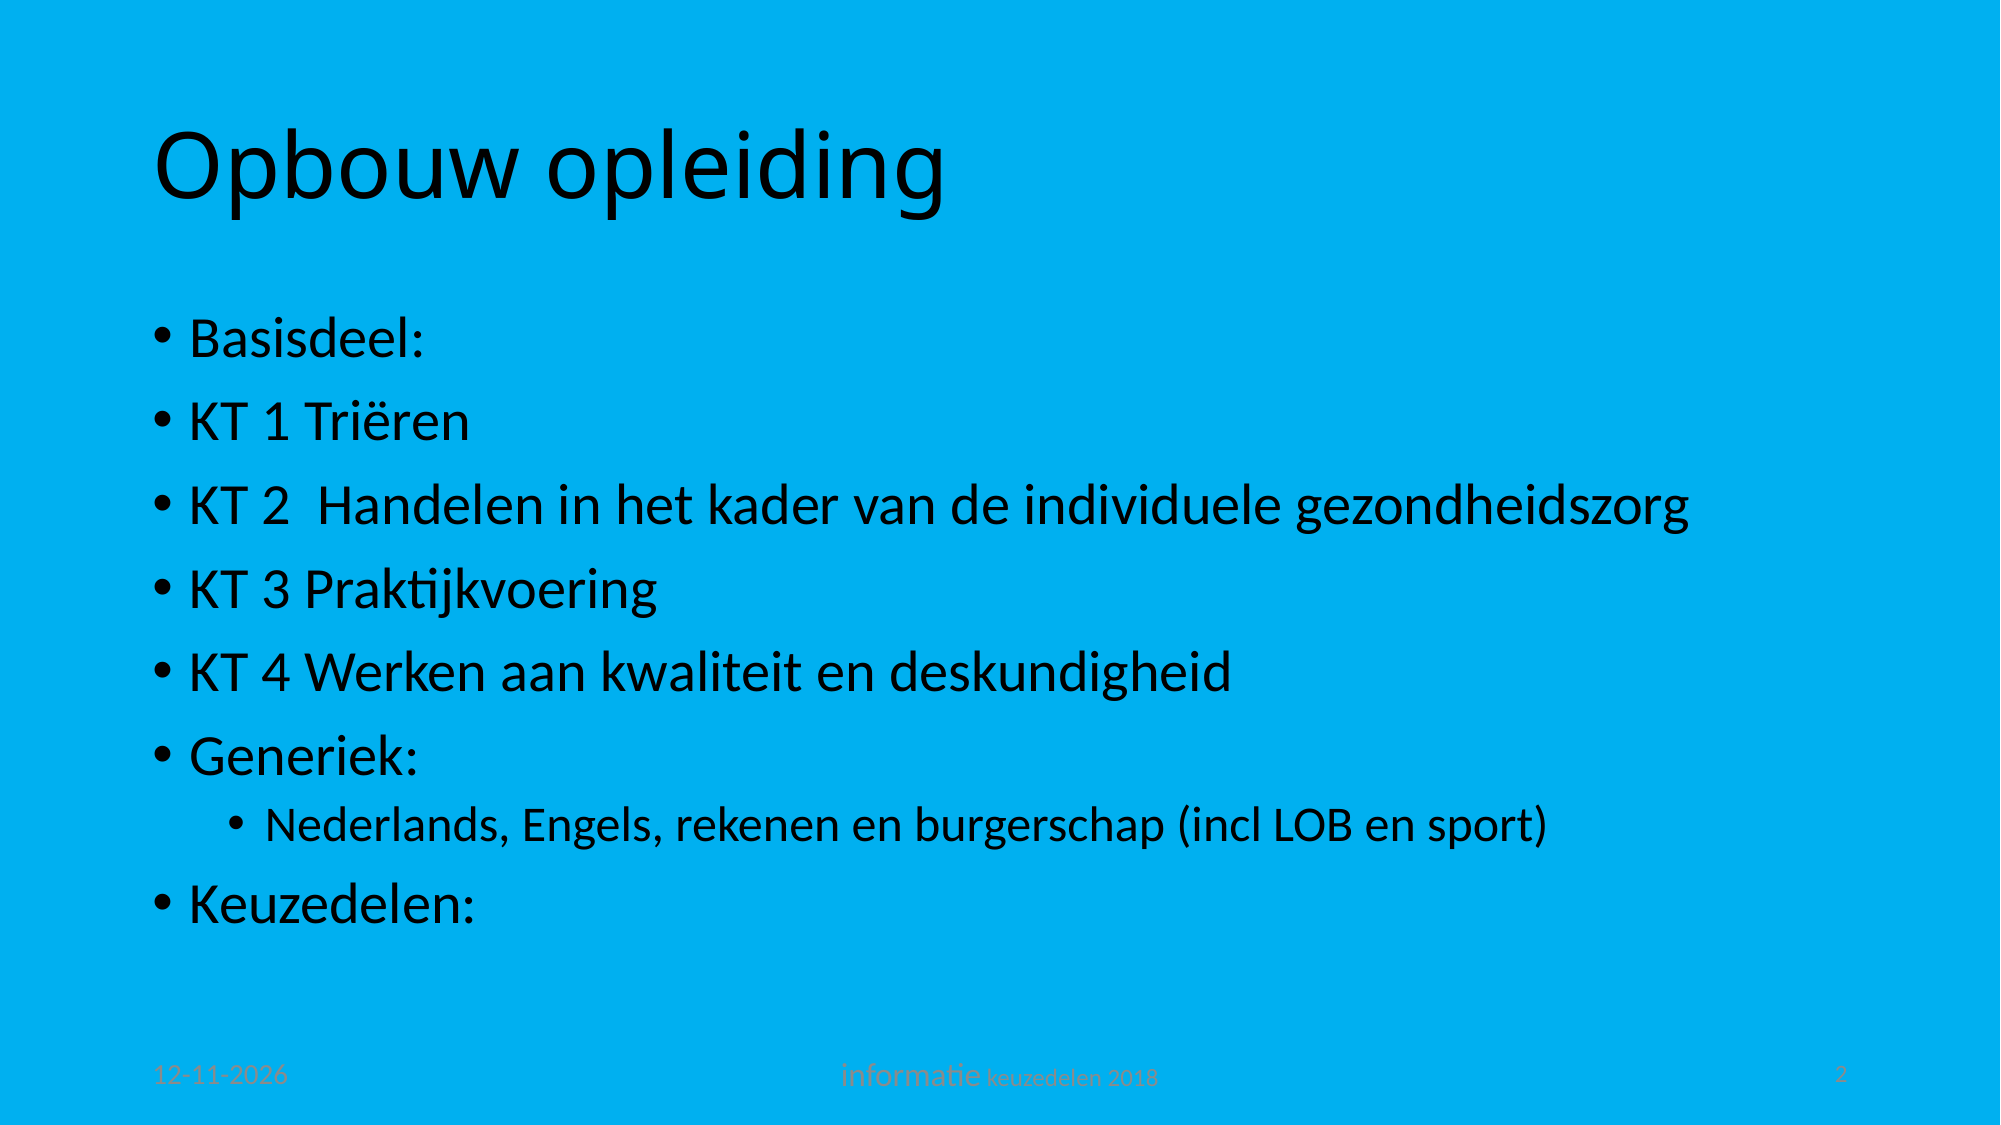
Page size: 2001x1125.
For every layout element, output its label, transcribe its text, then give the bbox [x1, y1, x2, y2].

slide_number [137, 1042, 588, 1103]
list Basisdeel: KT 1 Triëren KT 2 Handelen in het kader van de individuele gezondheidszorg KT 3 Praktijkvoering KT 4 Werken aan kwaliteit en deskundigheid Generiek: Nederlands, Engels, rekenen en burgerschap (incl LOB en sport) Keuzedelen: [137, 299, 1863, 1014]
footer informatie keuzedelen 2018 [662, 1042, 1338, 1103]
title Opbouw opleiding [137, 59, 1863, 278]
slide_number 2 [1412, 1042, 1863, 1103]
